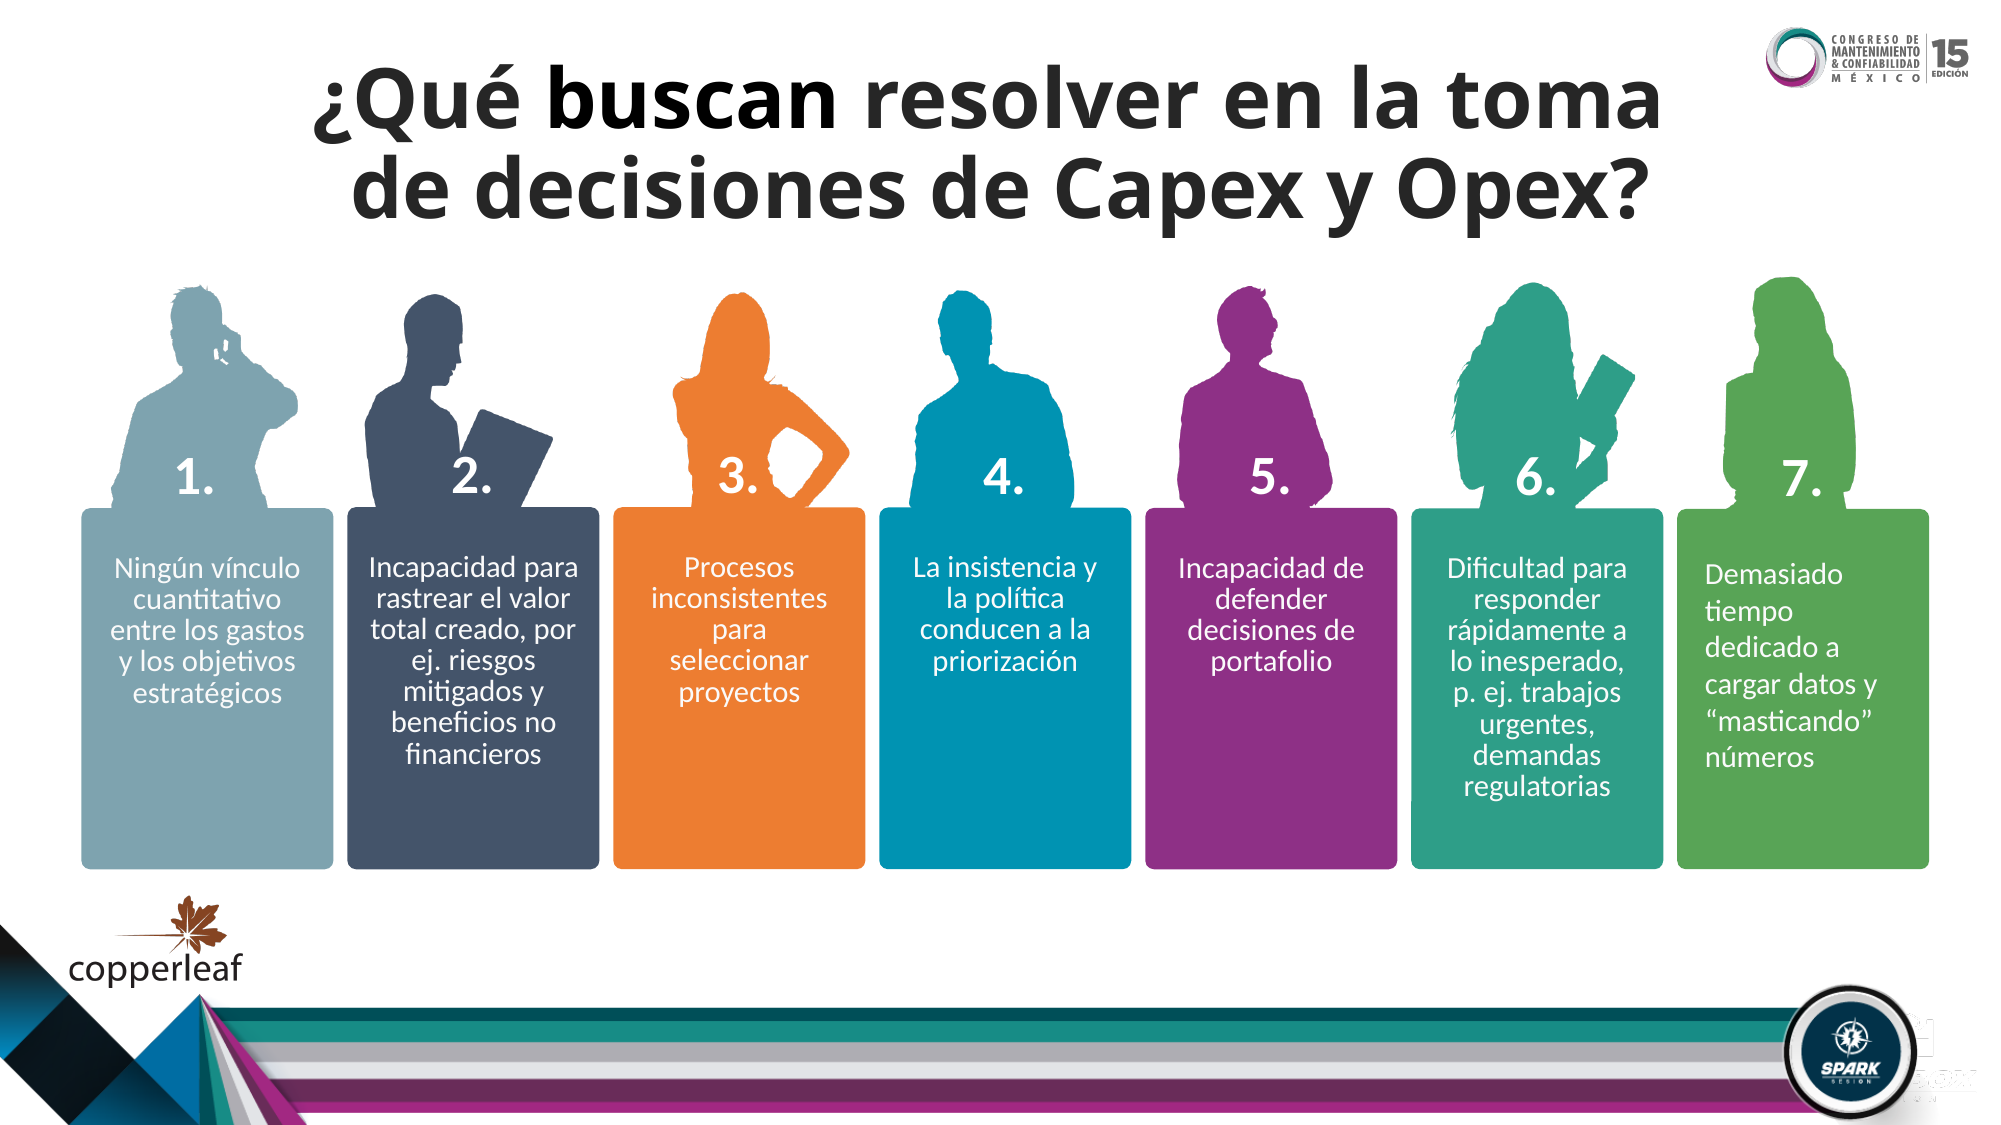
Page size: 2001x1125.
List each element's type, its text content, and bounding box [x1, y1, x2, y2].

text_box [1145, 286, 1398, 870]
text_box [81, 284, 334, 870]
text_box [1677, 276, 1930, 870]
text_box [879, 289, 1132, 870]
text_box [613, 291, 866, 870]
picture [1765, 27, 1969, 88]
title ¿Qué buscan resolver en la toma de decisiones de Capex y Opex? [253, 66, 1747, 226]
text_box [1411, 282, 1664, 870]
picture [0, 876, 1977, 1125]
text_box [347, 293, 600, 870]
